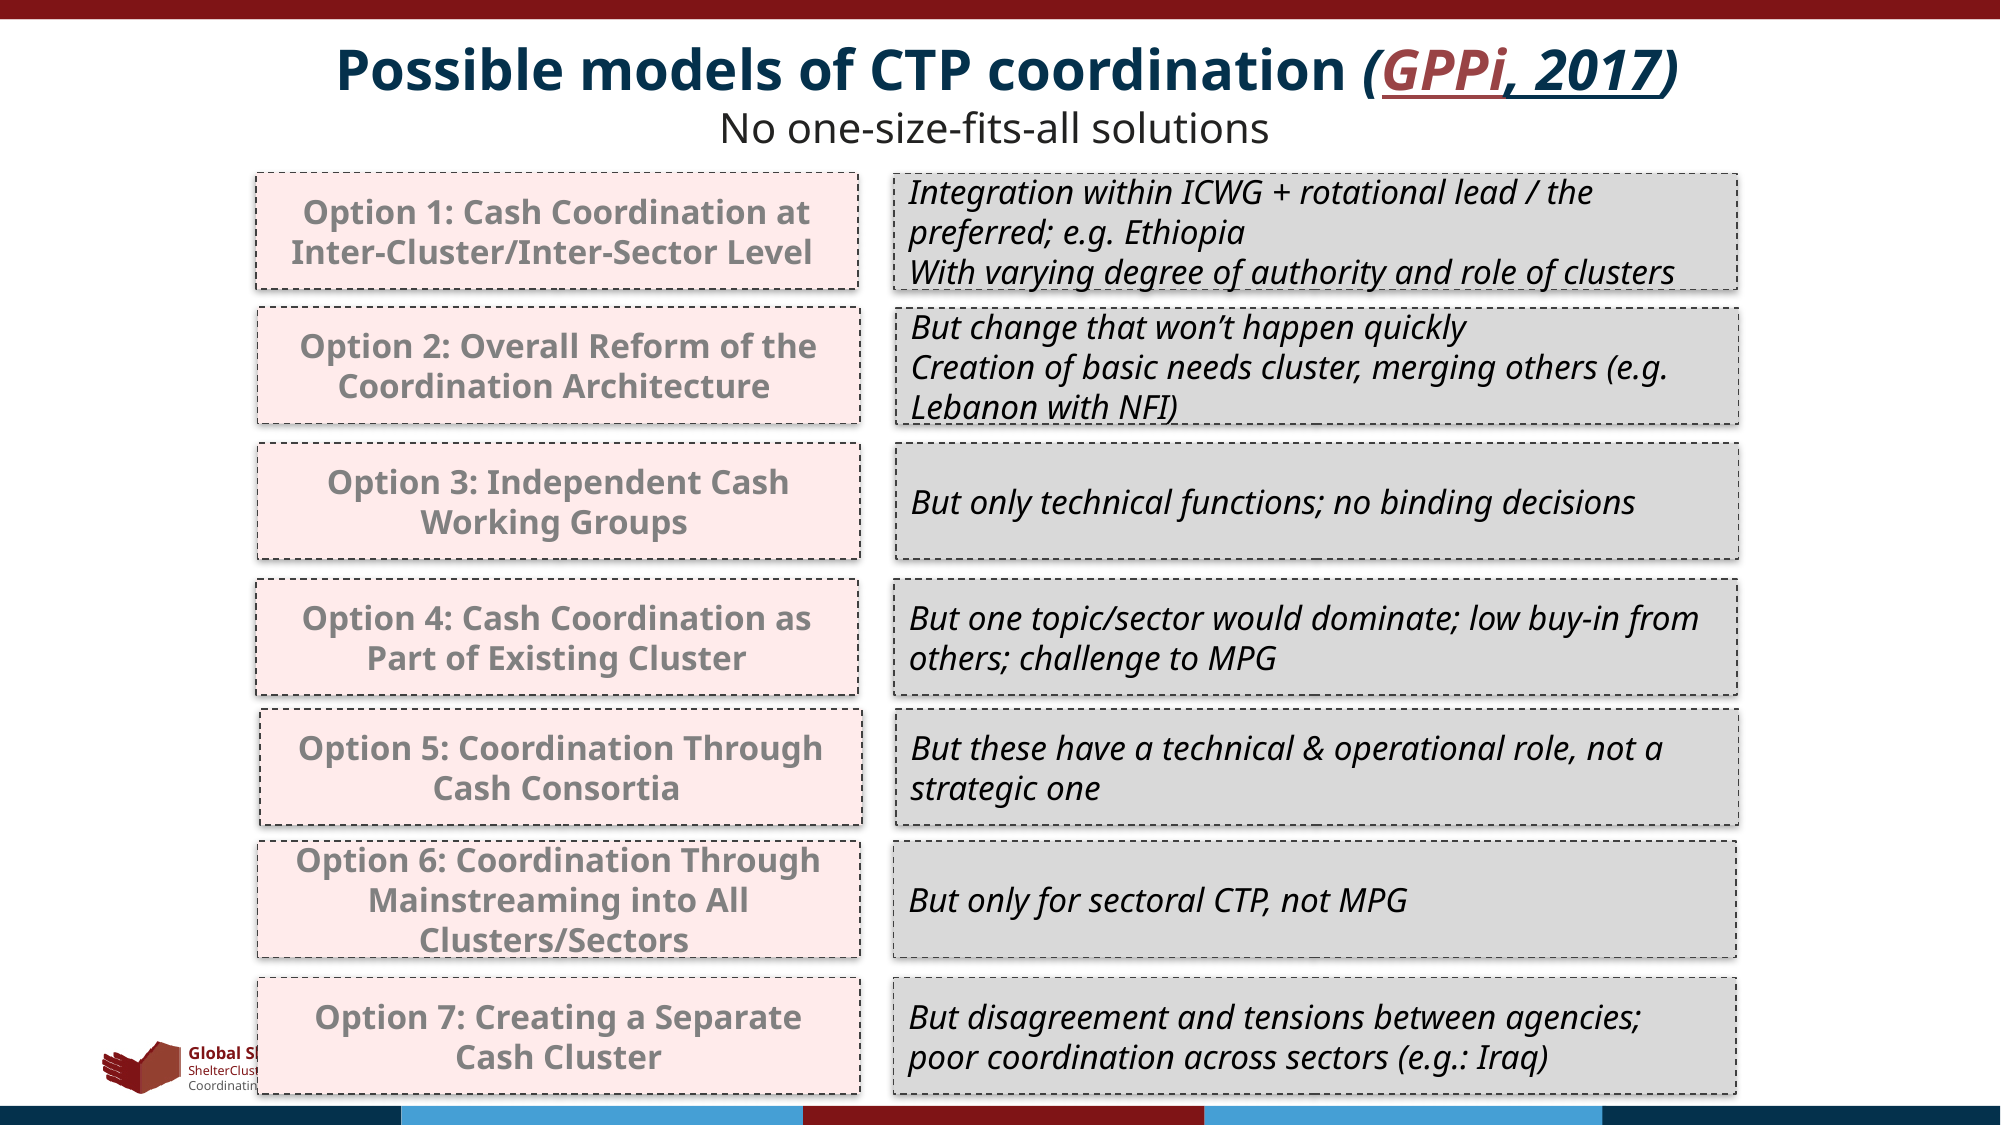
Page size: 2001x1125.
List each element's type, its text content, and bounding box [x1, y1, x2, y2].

text_box But one topic/sector would dominate; low buy-in from others; challenge to MPG [893, 578, 1738, 696]
text_box Option 2: Overall Reform of the Coordination Architecture [257, 306, 861, 424]
picture [102, 1041, 181, 1094]
text_box But disagreement and tensions between agencies; poor coordination across sectors (e.g.: Iraq) [893, 977, 1737, 1095]
text_box But only technical functions; no binding decisions [895, 442, 1739, 560]
text_box But these have a technical & operational role, not a strategic one [895, 708, 1739, 826]
text_box Integration within ICWG + rotational lead / the preferred; e.g. Ethiopia With varying degree of authority and role of clusters [893, 173, 1738, 290]
text_box But only for sectoral CTP, not MPG [893, 840, 1737, 958]
text_box Option 3: Independent Cash Working Groups [257, 442, 861, 560]
text_box But change that won’t happen quickly Creation of basic needs cluster, merging others (e.g. Lebanon with NFI) [895, 307, 1739, 425]
text_box Option 1: Cash Coordination at Inter-Cluster/Inter-Sector Level [255, 172, 859, 290]
list No one-size-fits-all solutions [320, 94, 1680, 149]
text_box Option 6: Coordination Through Mainstreaming into All Clusters/Sectors [257, 840, 861, 958]
text_box Option 5: Coordination Through Cash Consortia [259, 708, 863, 826]
text_box Option 4: Cash Coordination as Part of Existing Cluster [255, 578, 859, 696]
text_box Option 7: Creating a Separate Cash Cluster [257, 977, 861, 1095]
title Possible models of CTP coordination (GPPi, 2017) [259, 0, 1756, 150]
